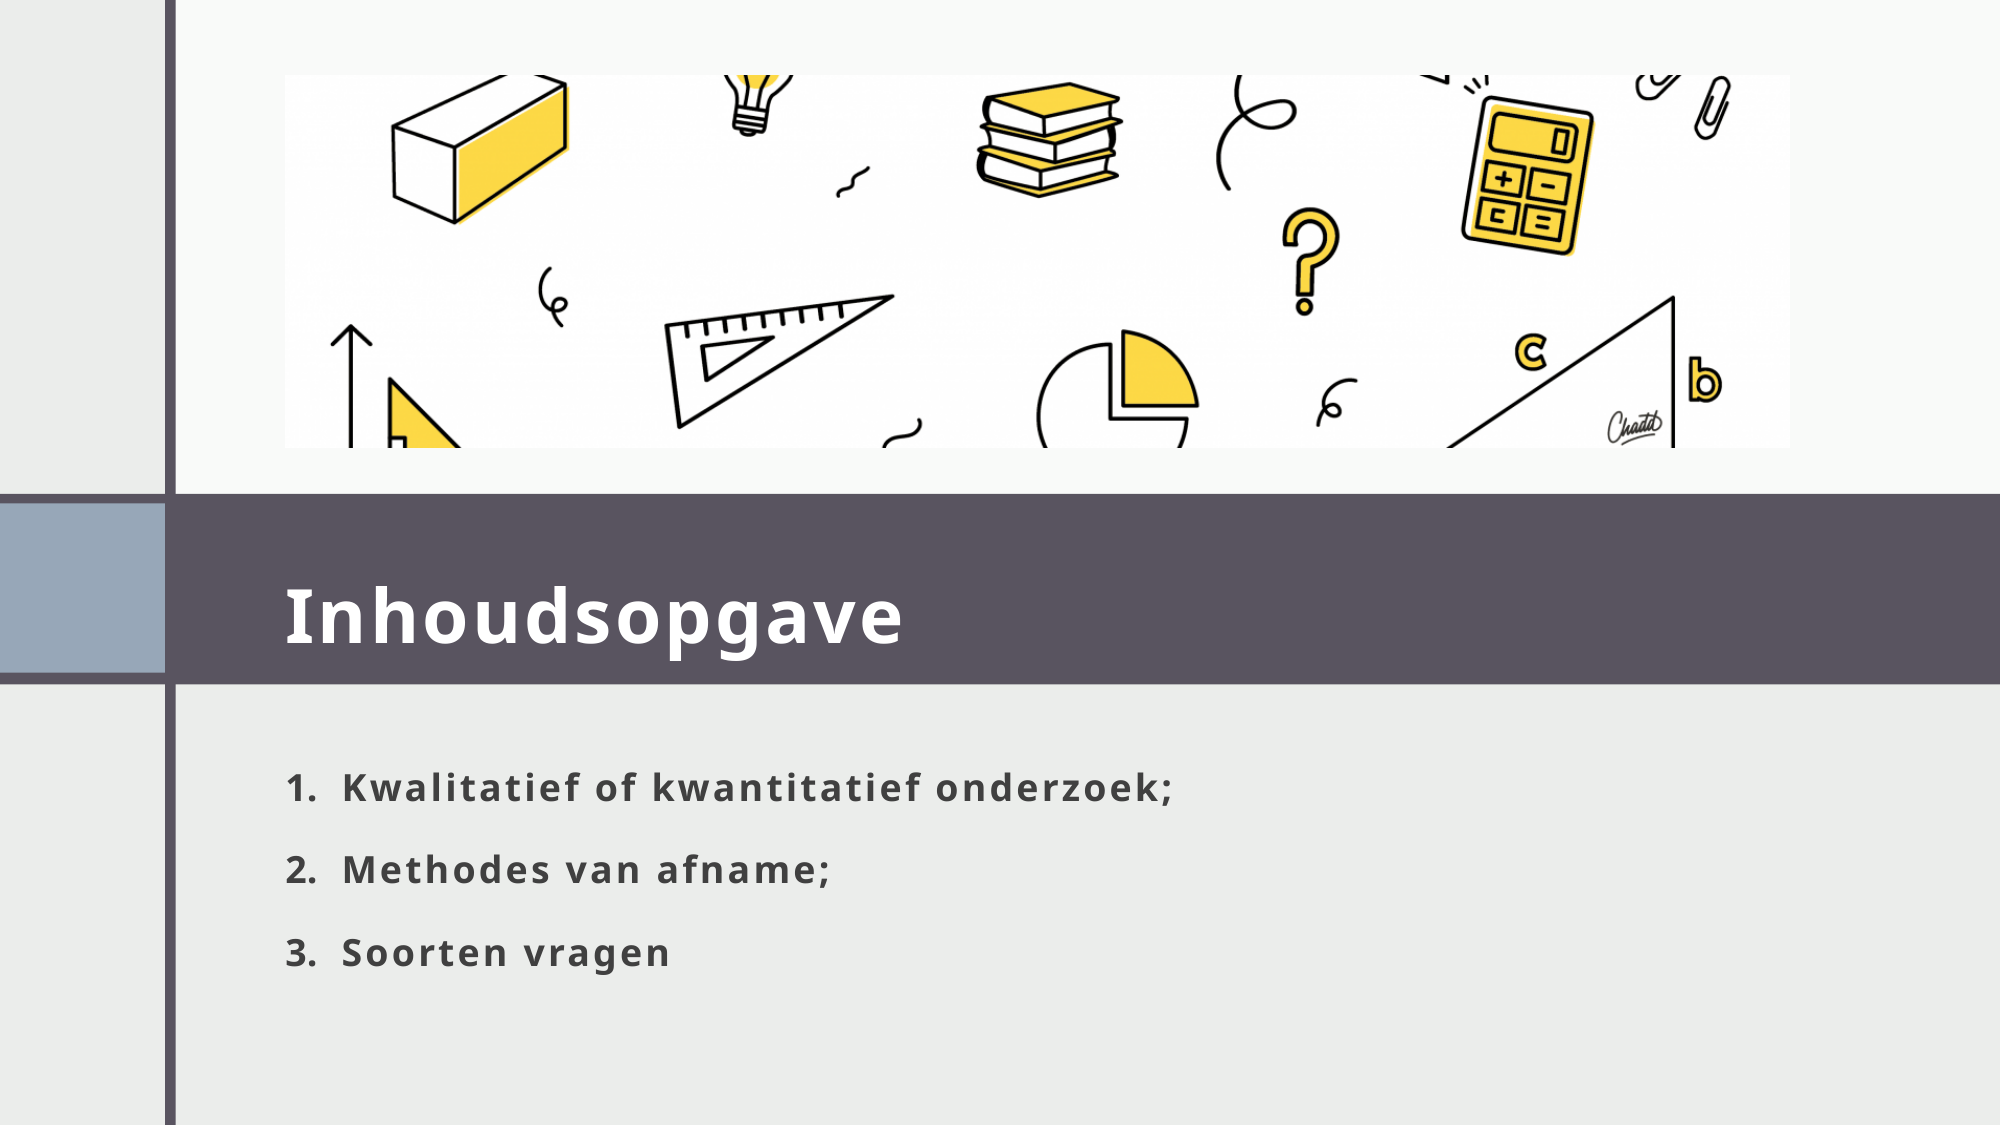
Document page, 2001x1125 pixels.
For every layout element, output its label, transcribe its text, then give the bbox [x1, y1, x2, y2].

text_box [0, 502, 164, 674]
text_box [0, 685, 164, 1125]
text_box [0, 674, 164, 685]
text_box [177, 685, 2000, 1125]
list Kwalitatief of kwantitatief onderzoek; Methodes van afname; Soorten vragen [267, 728, 1882, 1006]
text_box [0, 493, 164, 502]
text_box [164, 0, 177, 1125]
text_box [0, 0, 164, 493]
picture [285, 74, 1790, 448]
text_box [177, 0, 2000, 493]
title Inhoudsopgave [267, 504, 1895, 674]
text_box [177, 493, 2000, 685]
